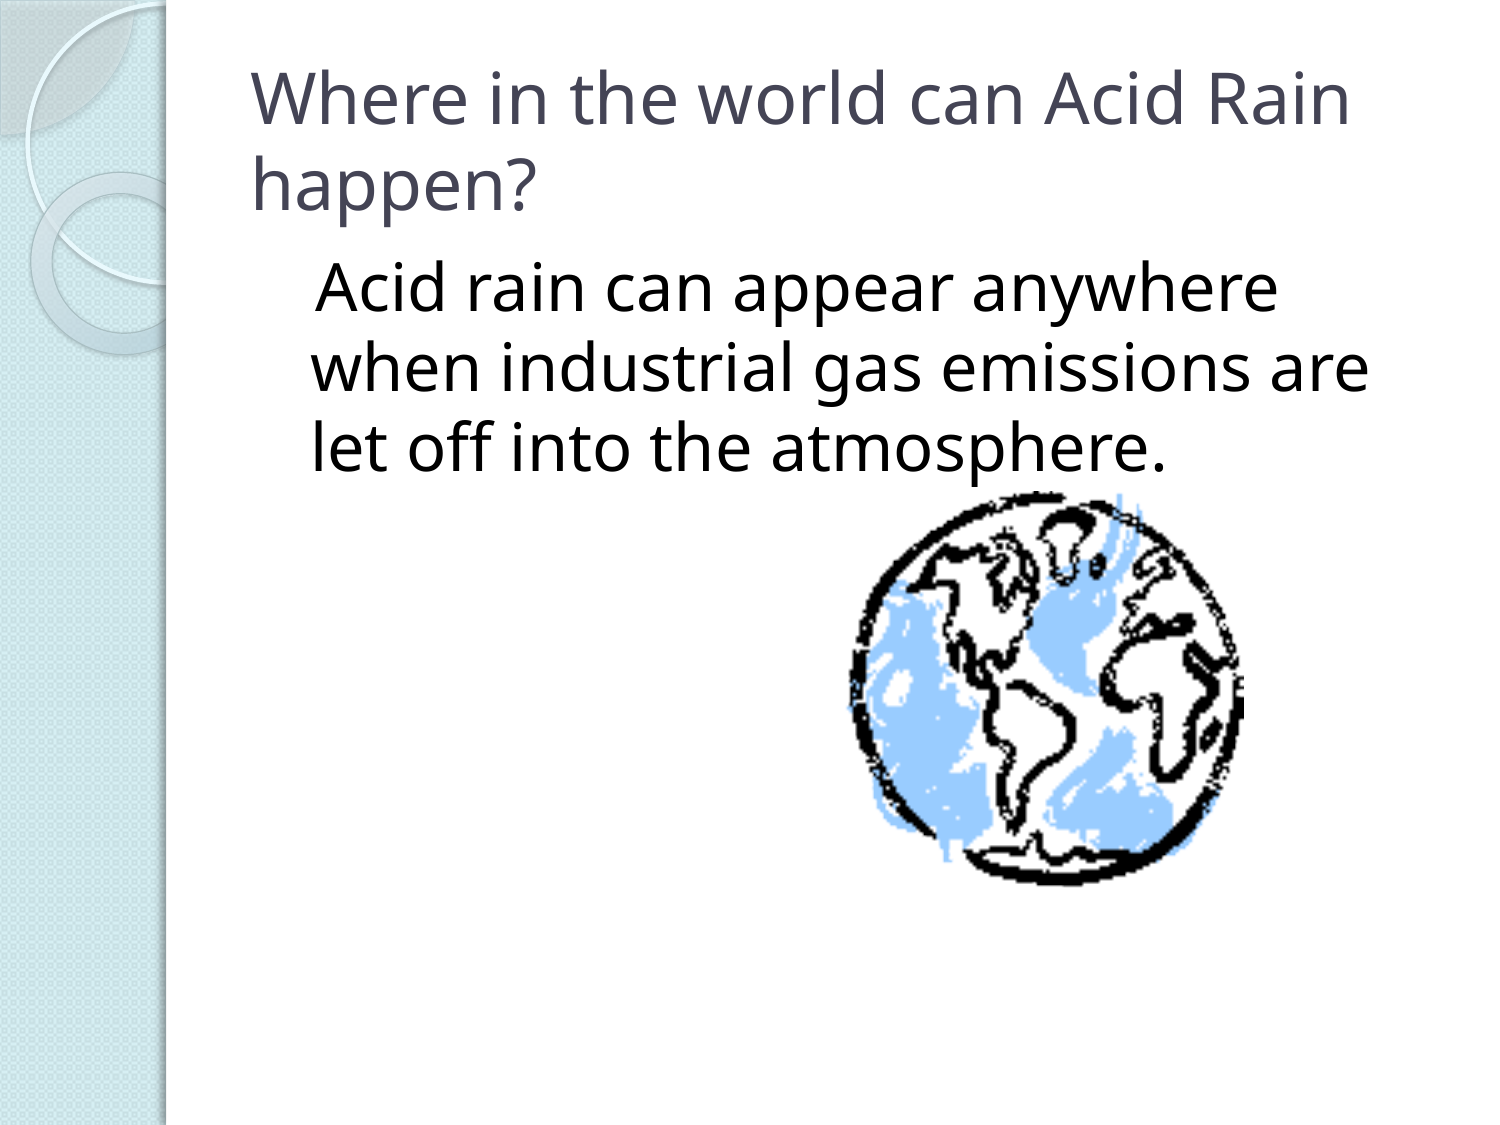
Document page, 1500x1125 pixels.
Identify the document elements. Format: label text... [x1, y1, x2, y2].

picture [844, 491, 1244, 894]
title Where in the world can Acid Rain happen? [235, 45, 1466, 233]
list Acid rain can appear anywhere when industrial gas emissions are let off into the atmosphere. [235, 237, 1466, 1025]
